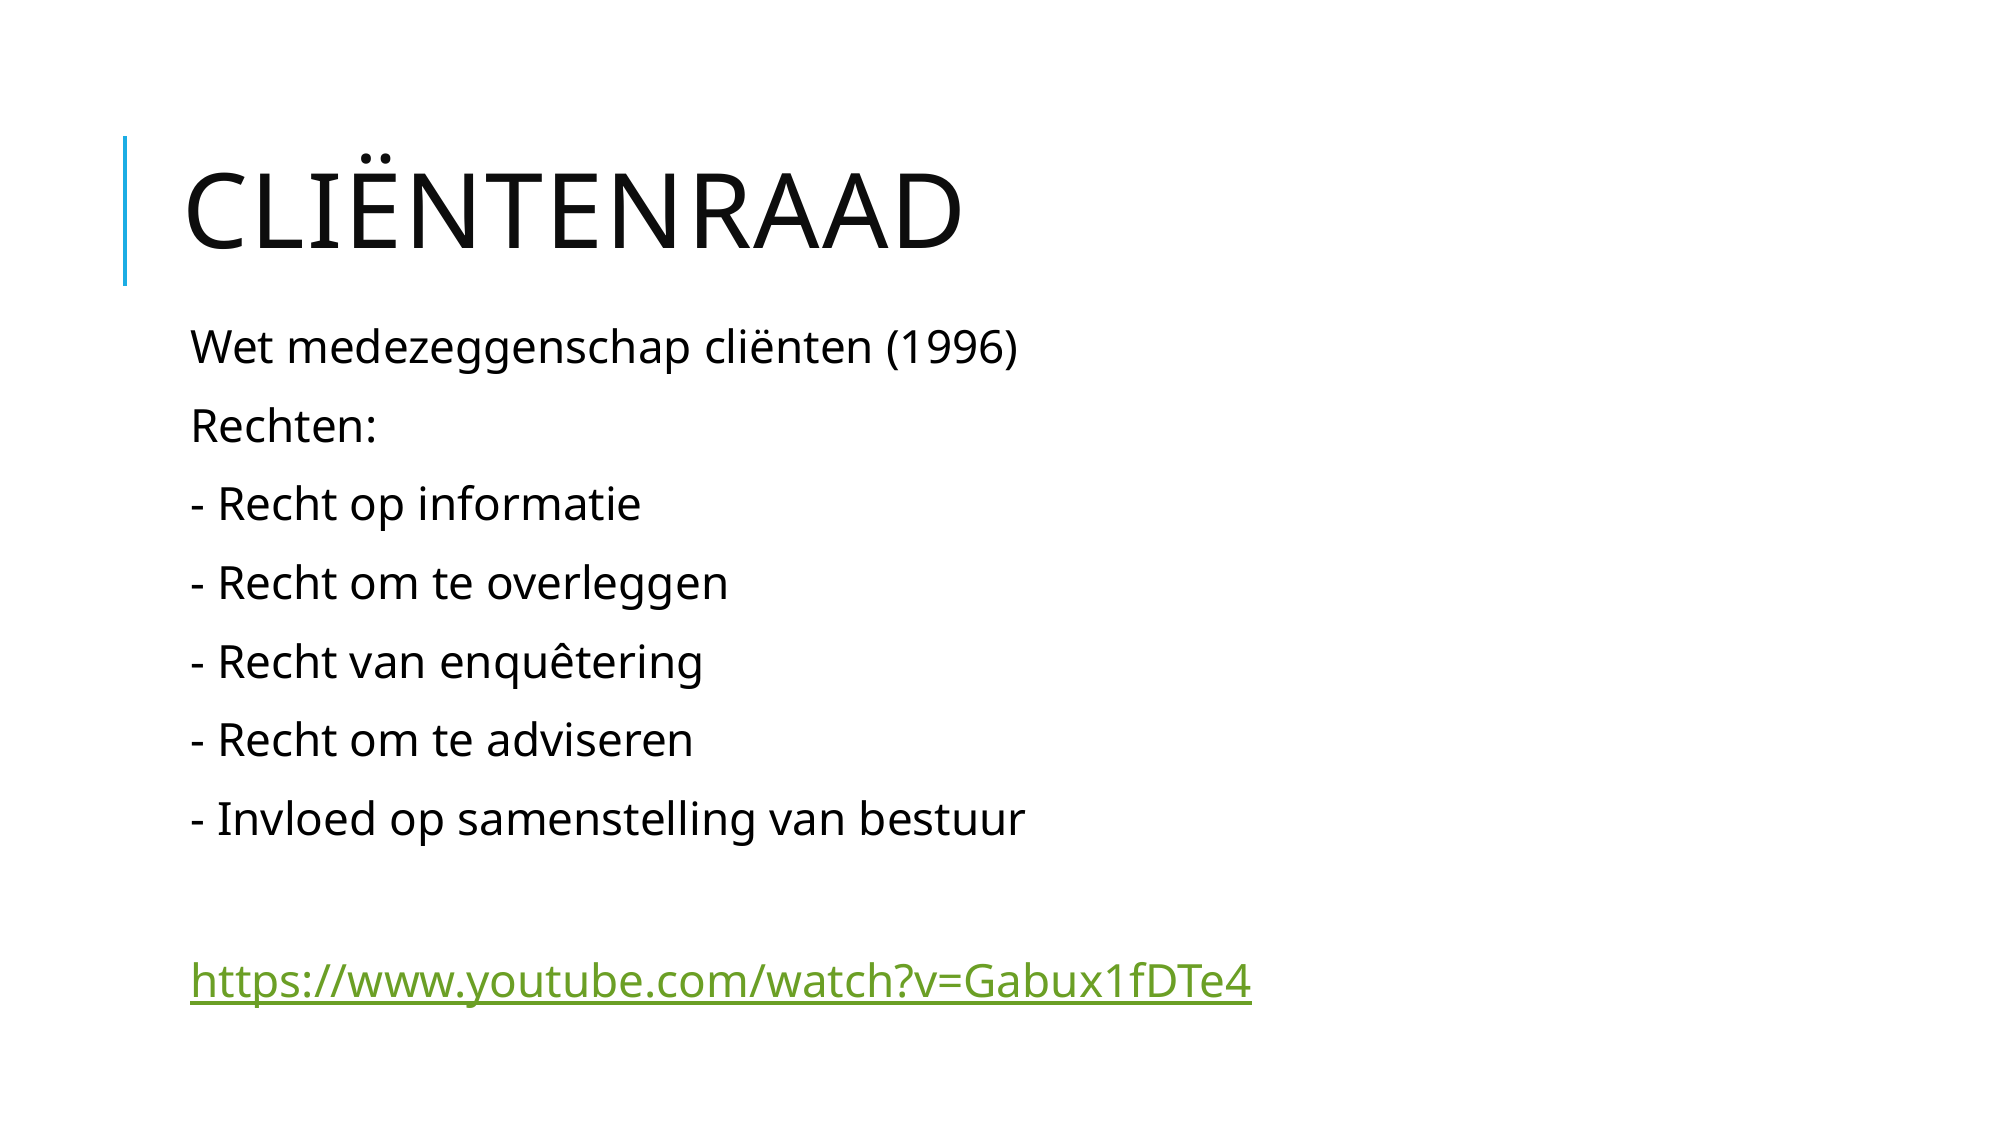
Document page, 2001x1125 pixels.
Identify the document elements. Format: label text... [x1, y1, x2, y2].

list Wet medezeggenschap cliënten (1996) Rechten: - Recht op informatie - Recht om te overleggen - Recht van enquêtering - Recht om te adviseren - Invloed op samenstelling van bestuur https://www.youtube.com/watch?v=Gabux1fDTe4 [168, 316, 1763, 1035]
title Cliëntenraad [168, 96, 1763, 316]
